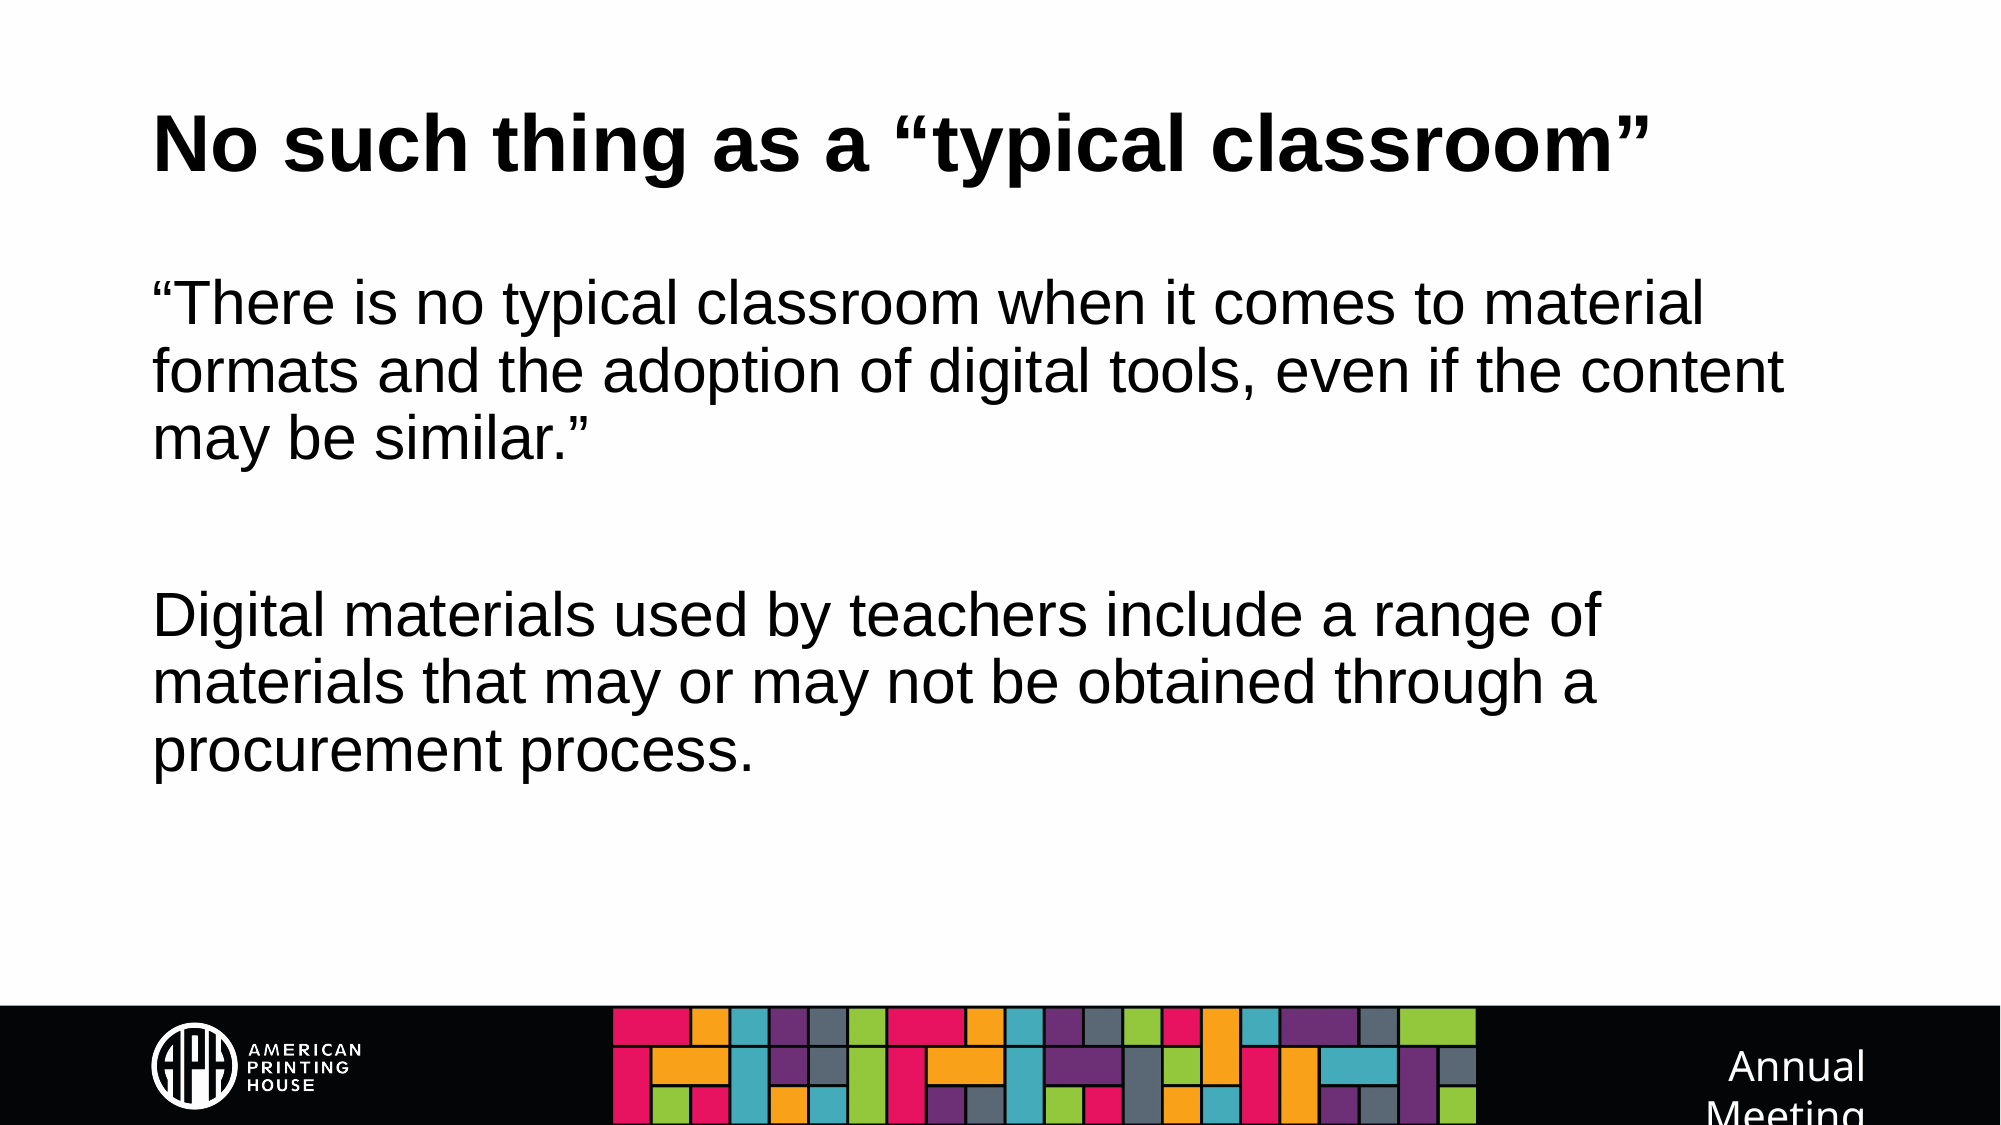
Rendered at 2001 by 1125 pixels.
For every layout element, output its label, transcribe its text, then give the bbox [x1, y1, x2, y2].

picture [1711, 1105, 1719, 1125]
picture [1771, 1111, 1783, 1118]
list “There is no typical classroom when it comes to material formats and the adoption of digital tools, even if the content may be similar.” Digital materials used by teachers include a range of materials that may or may not be obtained through a procurement process. [137, 263, 1863, 909]
title No such thing as a “typical classroom” [137, 59, 1863, 232]
picture [1821, 1111, 1833, 1125]
picture [1727, 1107, 1734, 1125]
picture [1846, 1111, 1858, 1125]
picture [0, 0, 2001, 1125]
picture [1748, 1111, 1760, 1118]
